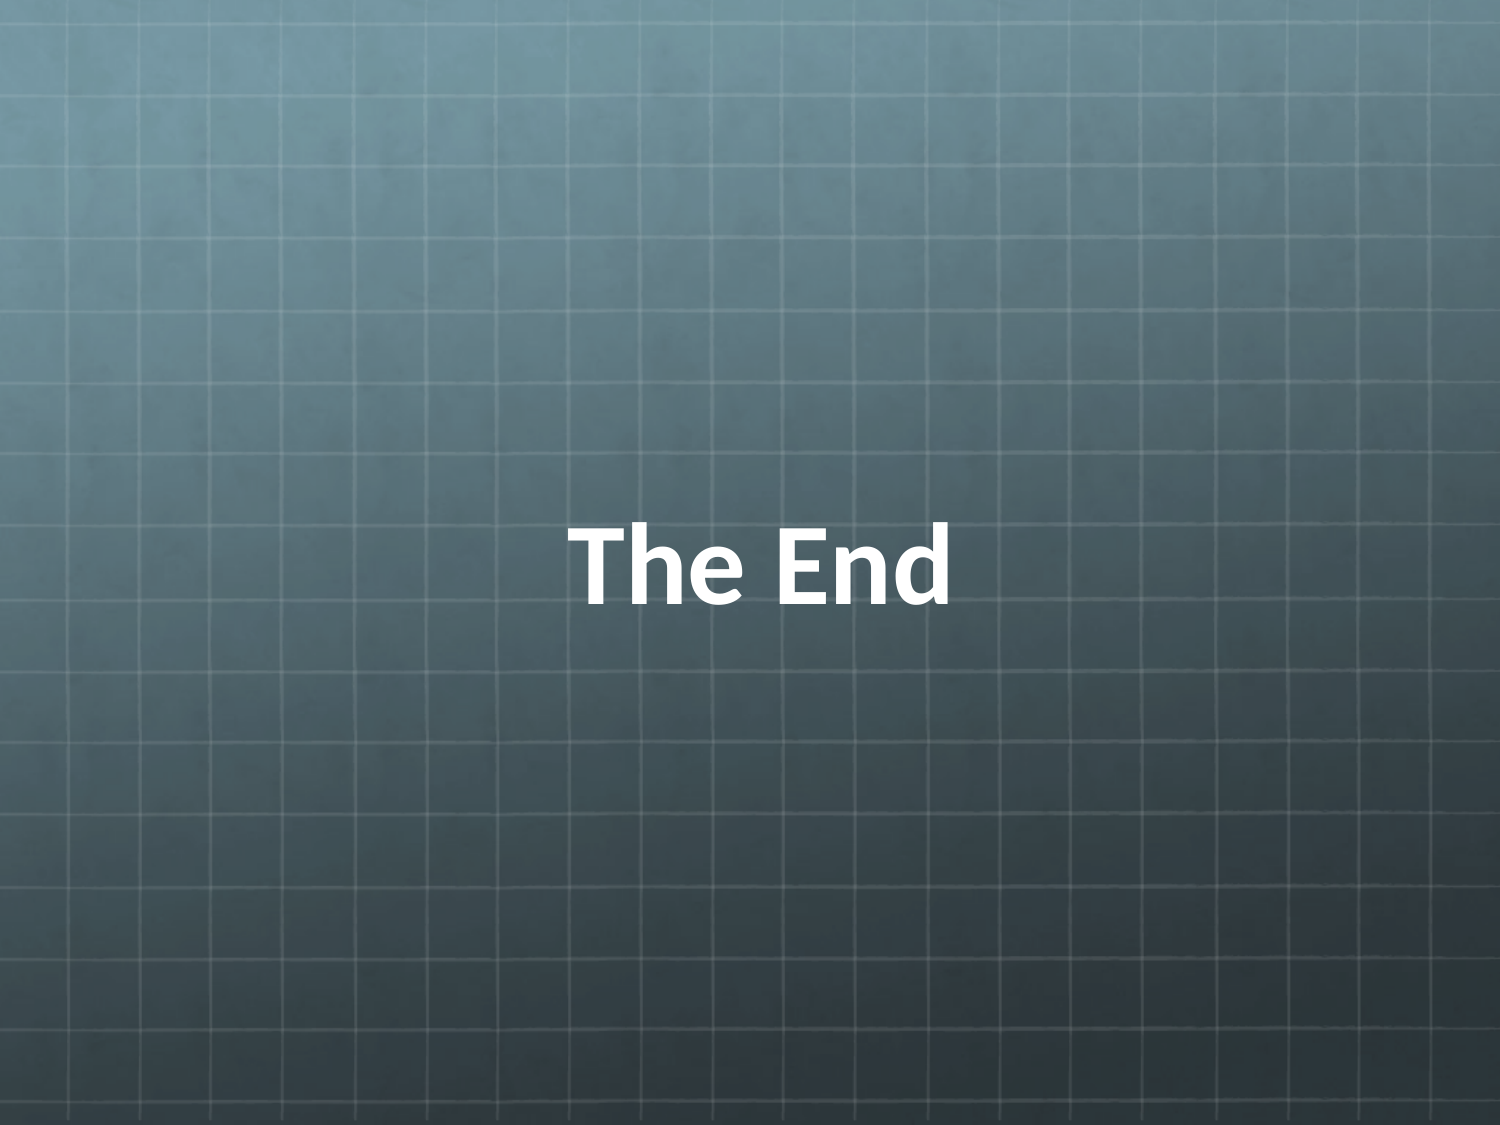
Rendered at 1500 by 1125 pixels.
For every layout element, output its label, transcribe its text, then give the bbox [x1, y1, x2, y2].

title The End [139, 422, 1384, 694]
picture [0, 0, 1500, 1125]
